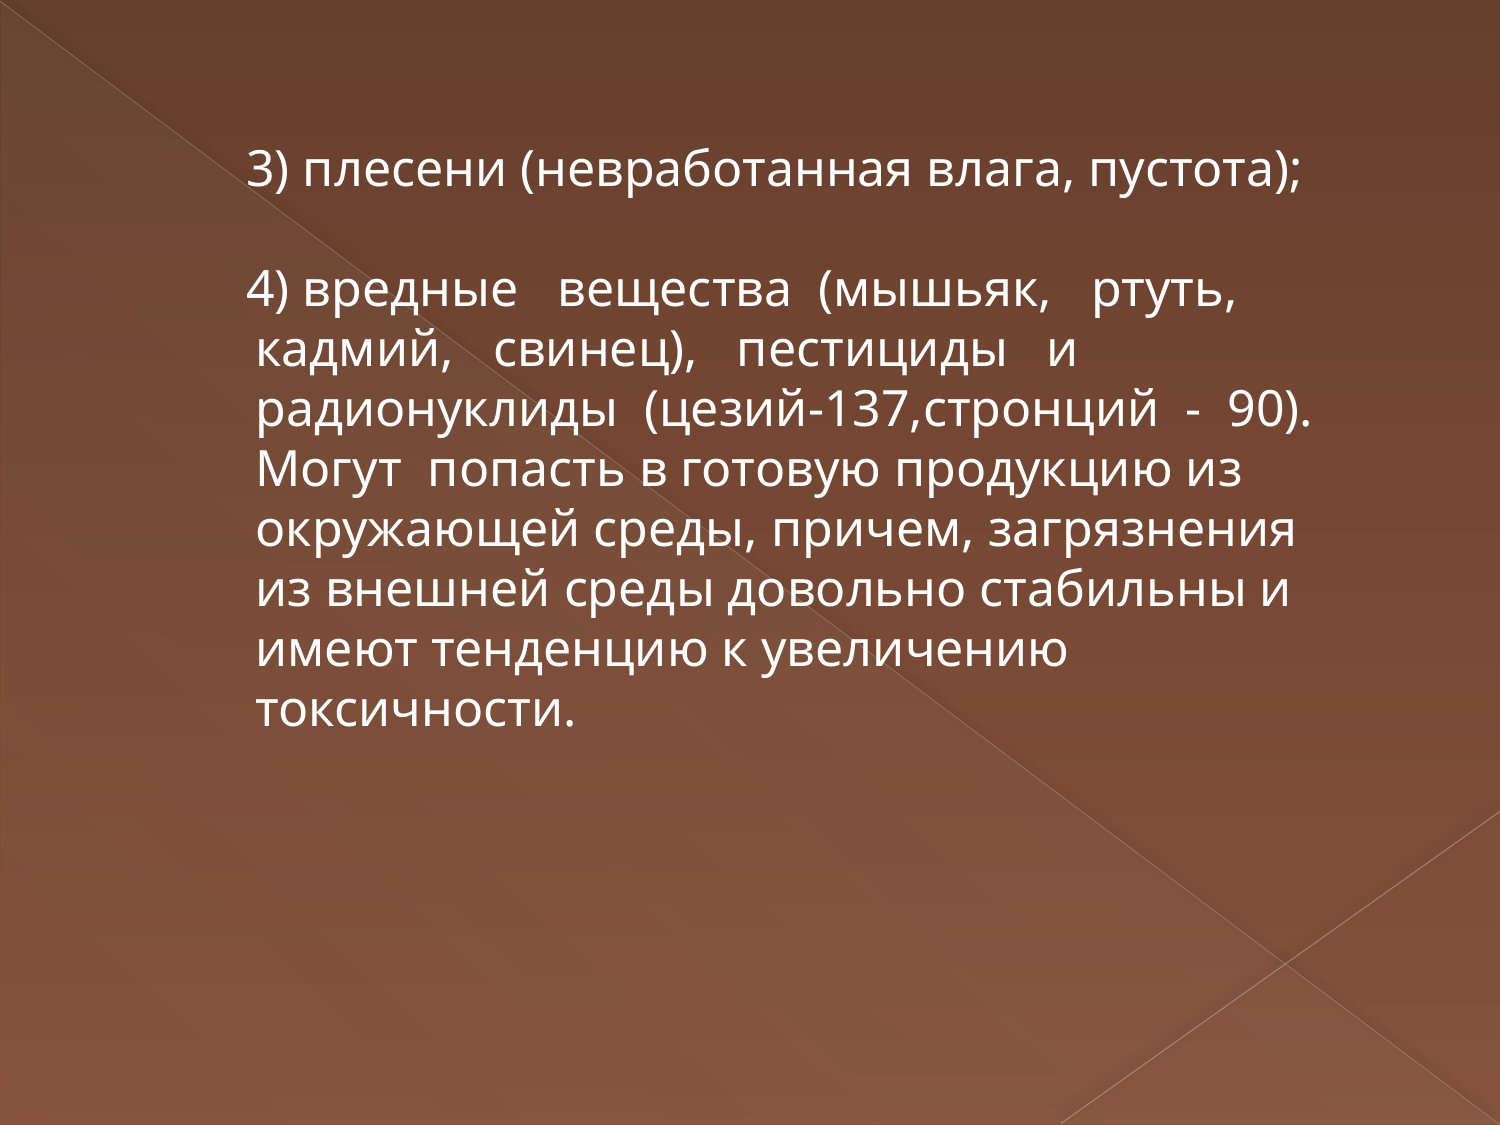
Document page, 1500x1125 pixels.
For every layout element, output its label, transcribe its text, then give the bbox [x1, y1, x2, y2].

text_box 3) плесени (невработанная влага, пустота); 4) вредные вещества (мышьяк, ртуть, кадмий, свинец), пестициды и радионуклиды (цезий-137,стронций - 90). Могут попасть в готовую продукцию из окружающей среды, причем, загрязнения из внешней среды довольно стабильны и имеют тенденцию к увеличению токсичности. [140, 128, 1348, 744]
